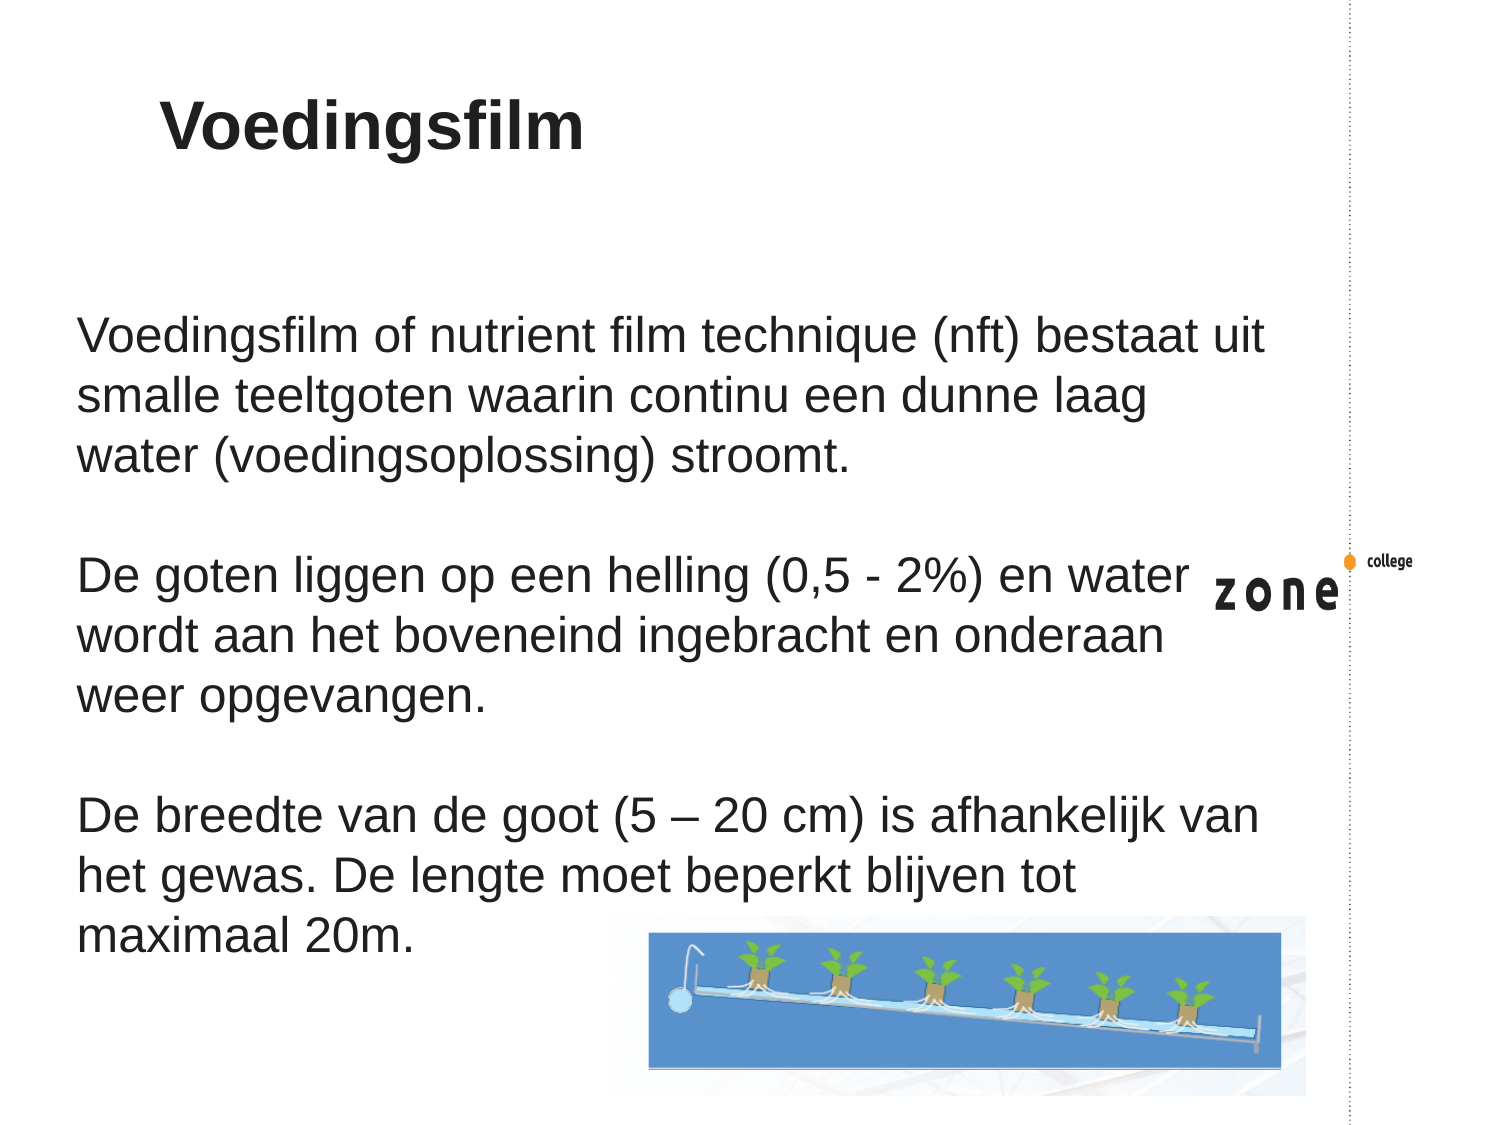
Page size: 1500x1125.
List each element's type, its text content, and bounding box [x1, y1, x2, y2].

title Voedingsfilm [159, 90, 1388, 213]
picture [608, 0, 1500, 1125]
list Voedingsfilm of nutrient film technique (nft) bestaat uit smalle teeltgoten waarin continu een dunne laag water (voedingsoplossing) stroomt. De goten liggen op een helling (0,5 - 2%) en water wordt aan het boveneind ingebracht en onderaan weer opgevangen. De breedte van de goot (5 – 20 cm) is afhankelijk van het gewas. De lengte moet beperkt blijven tot maximaal 20m. [76, 302, 1270, 886]
